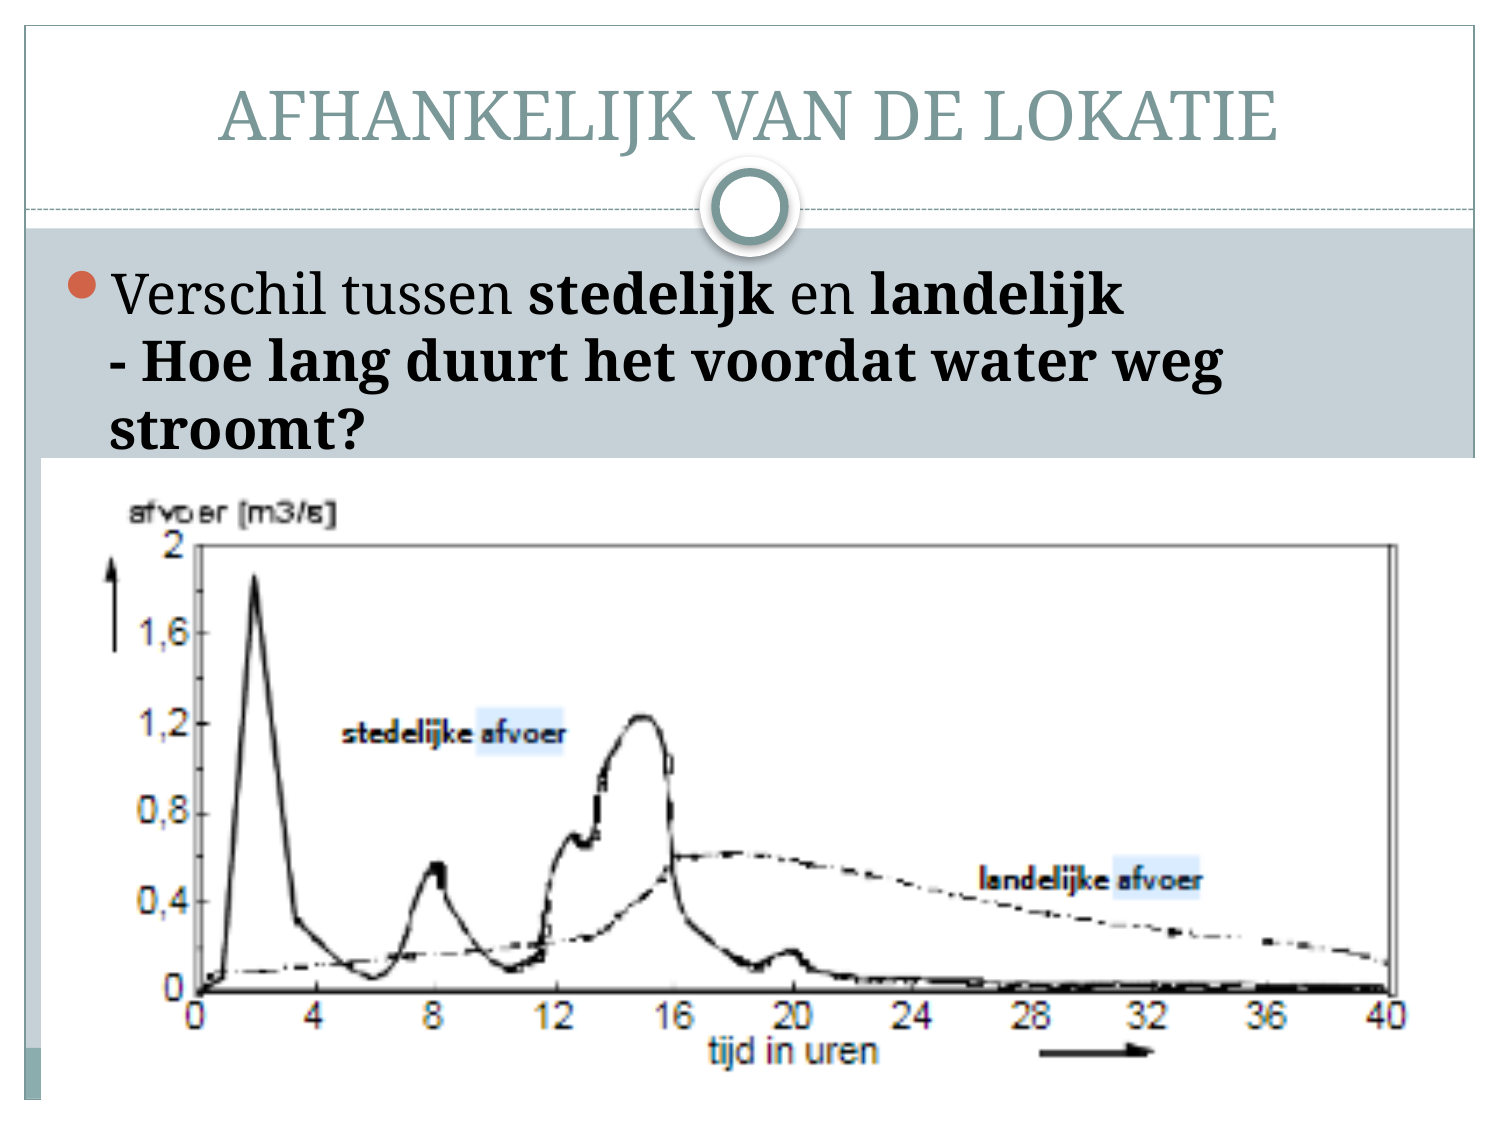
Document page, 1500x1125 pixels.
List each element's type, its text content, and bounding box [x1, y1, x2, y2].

picture [41, 458, 1476, 1121]
title AFHANKELIJK VAN DE LOKATIE [49, 37, 1450, 162]
list Verschil tussen stedelijk en landelijk - Hoe lang duurt het voordat water weg stroomt? [49, 250, 1445, 455]
